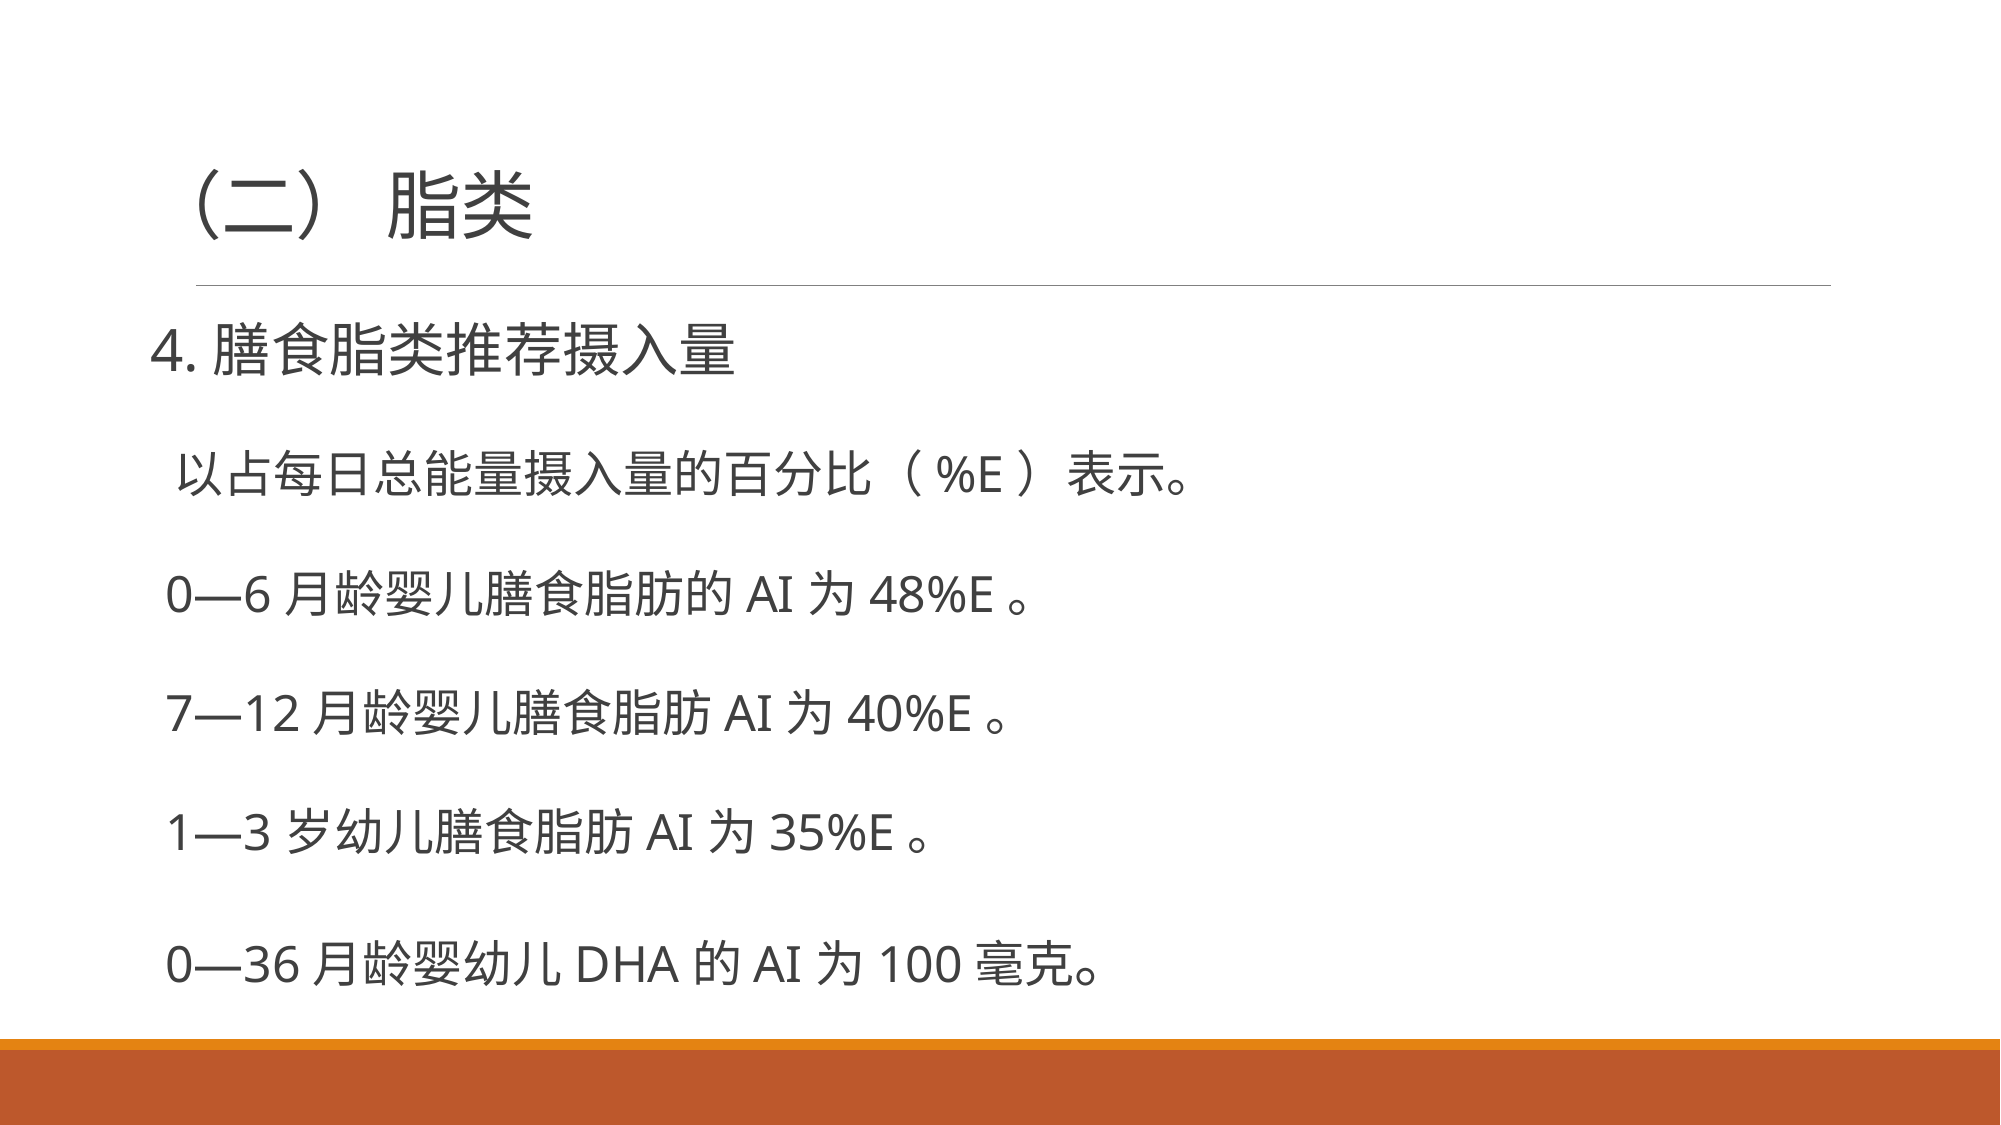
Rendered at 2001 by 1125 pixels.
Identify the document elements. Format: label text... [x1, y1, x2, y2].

list 4.膳食脂类推荐摄入量 以占每日总能量摄入量的百分比（%E）表示。 0—6月龄婴儿膳食脂肪的AI为48%E。 7—12月龄婴儿膳食脂肪AI为40%E。 1—3岁幼儿膳食脂肪AI为35%E。 0—36月龄婴幼儿DHA的AI为100毫克。 [150, 313, 1634, 1095]
title （二） 脂类 [132, 132, 1543, 257]
